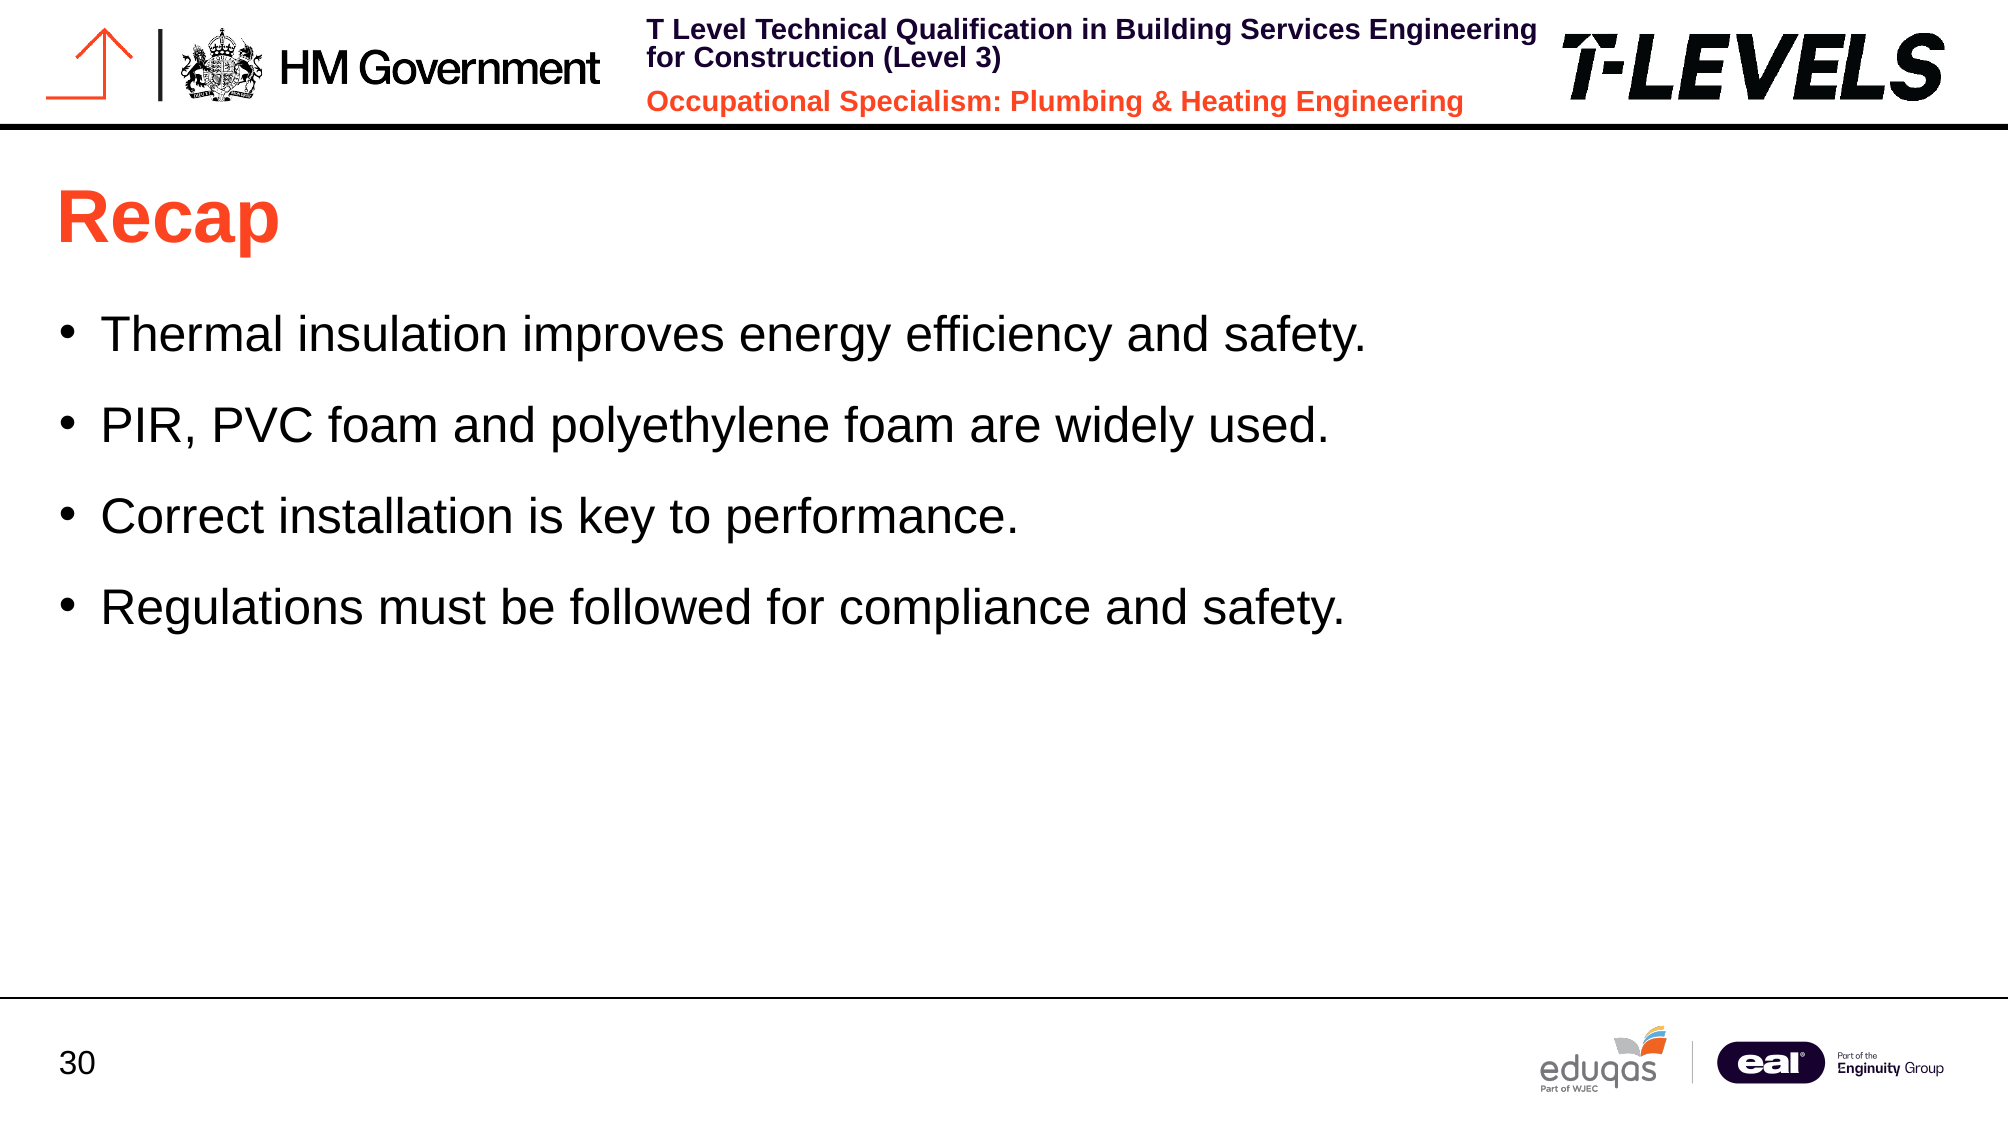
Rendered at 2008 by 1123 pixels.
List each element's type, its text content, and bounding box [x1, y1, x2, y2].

picture [158, 28, 600, 102]
title Recap [41, 111, 1949, 314]
picture [41, 27, 139, 100]
list Thermal insulation improves energy efficiency and safety. PIR, PVC foam and polyethylene foam are widely used. Correct installation is key to performance. Regulations must be followed for compliance and safety. [59, 295, 1933, 950]
picture [1543, 25, 1964, 108]
picture [1535, 1021, 1949, 1097]
